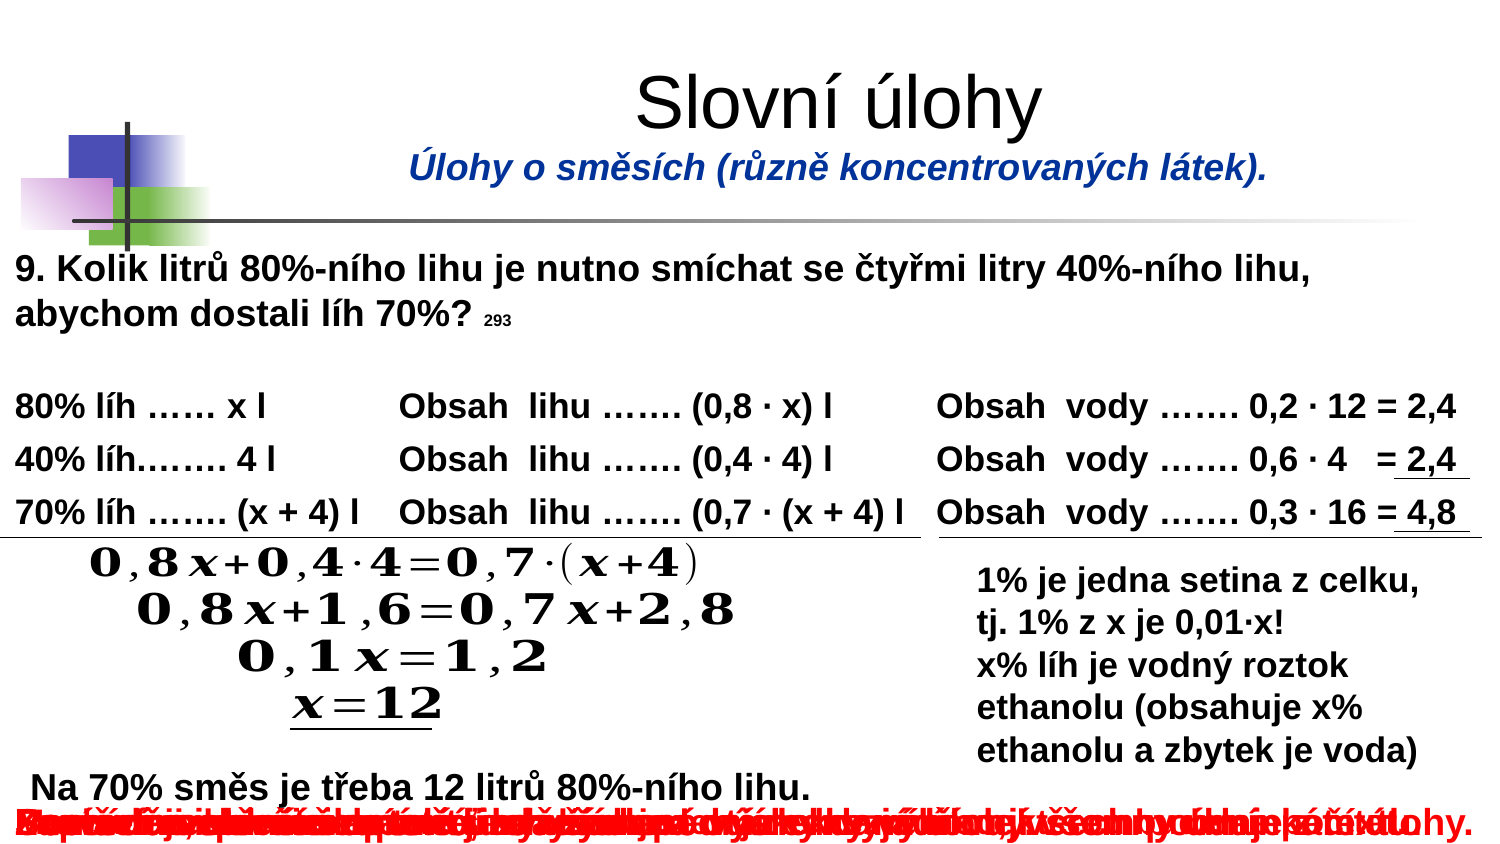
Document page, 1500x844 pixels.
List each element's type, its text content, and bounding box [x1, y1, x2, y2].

text_box x% líh je vodný roztok ethanolu (obsahuje x% ethanolu a zbytek je voda) [961, 647, 1460, 764]
text_box Slovní úlohy Úlohy o směsích (různě koncentrovaných látek). [177, 43, 1500, 198]
text_box Zapíšeme slovní odpověď na všechna otázky dané úlohy. [0, 797, 1500, 844]
text_box Obsah lihu ……. (0,4 ∙ 4) l [383, 433, 880, 481]
text_box 1% je jedna setina z celku, tj. 1% z x je 0,01∙x! [961, 563, 1460, 635]
text_box 40% líh.……. 4 l [0, 433, 383, 481]
text_box 80% líh …… x l [0, 380, 368, 428]
text_box Na 70% směs je třeba 12 litrů 80%-ního lihu. [15, 755, 1475, 815]
text_box Obsah vody ……. 0,6 ∙ 4 = 2,4 [921, 433, 1500, 481]
text_box Obsah lihu ……. (0,8 ∙ x) l [383, 380, 921, 428]
text_box Obsah vody ……. 0,3 ∙ 16 = 4,8 [1063, 486, 1482, 534]
text_box 9. Kolik litrů 80%-ního lihu je nutno smíchat se čtyřmi litry 40%-ního lihu, abychom dostali líh 70%? 293 [0, 247, 1500, 331]
text_box Obsah lihu ……. (0,7 ∙ (x + 4) l [383, 486, 1063, 534]
text_box Obsah vody ……. 0,2 ∙ 12 = 2,4 [921, 380, 1500, 428]
text_box 70% líh ……. (x + 4) l [0, 486, 383, 534]
